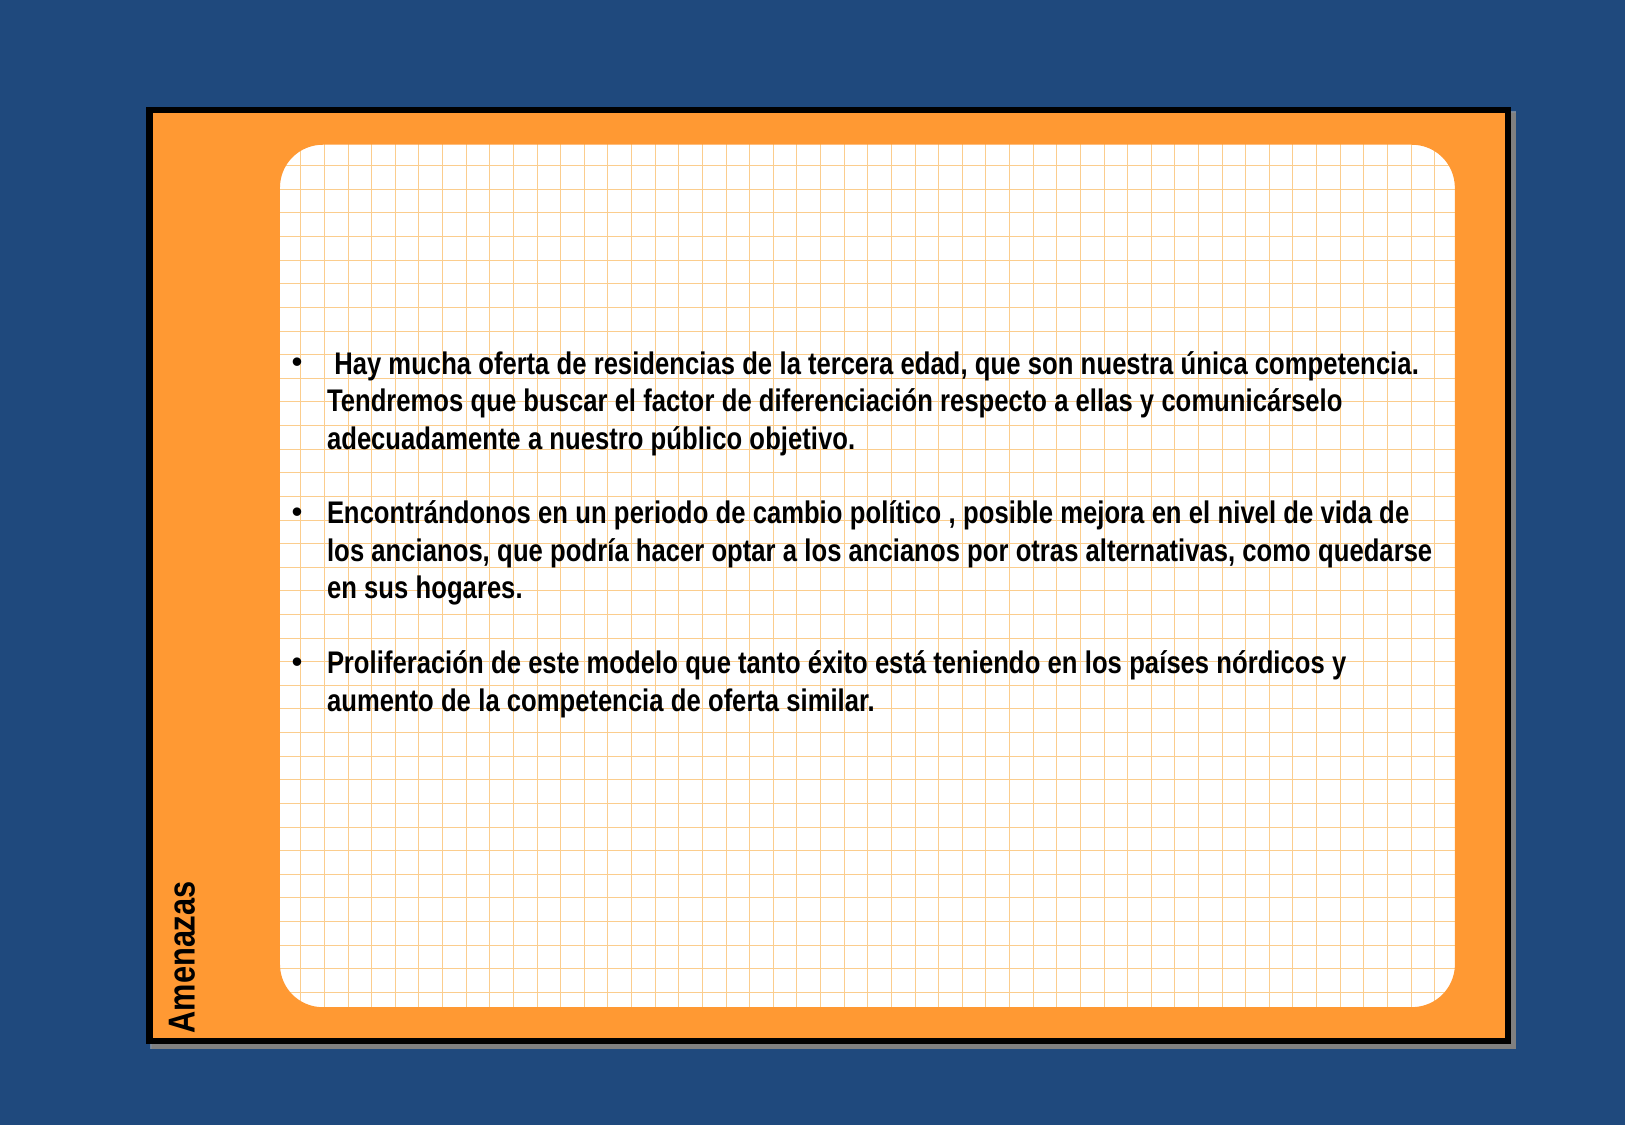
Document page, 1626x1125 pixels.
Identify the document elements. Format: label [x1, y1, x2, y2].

text_box [148, 110, 1508, 1042]
